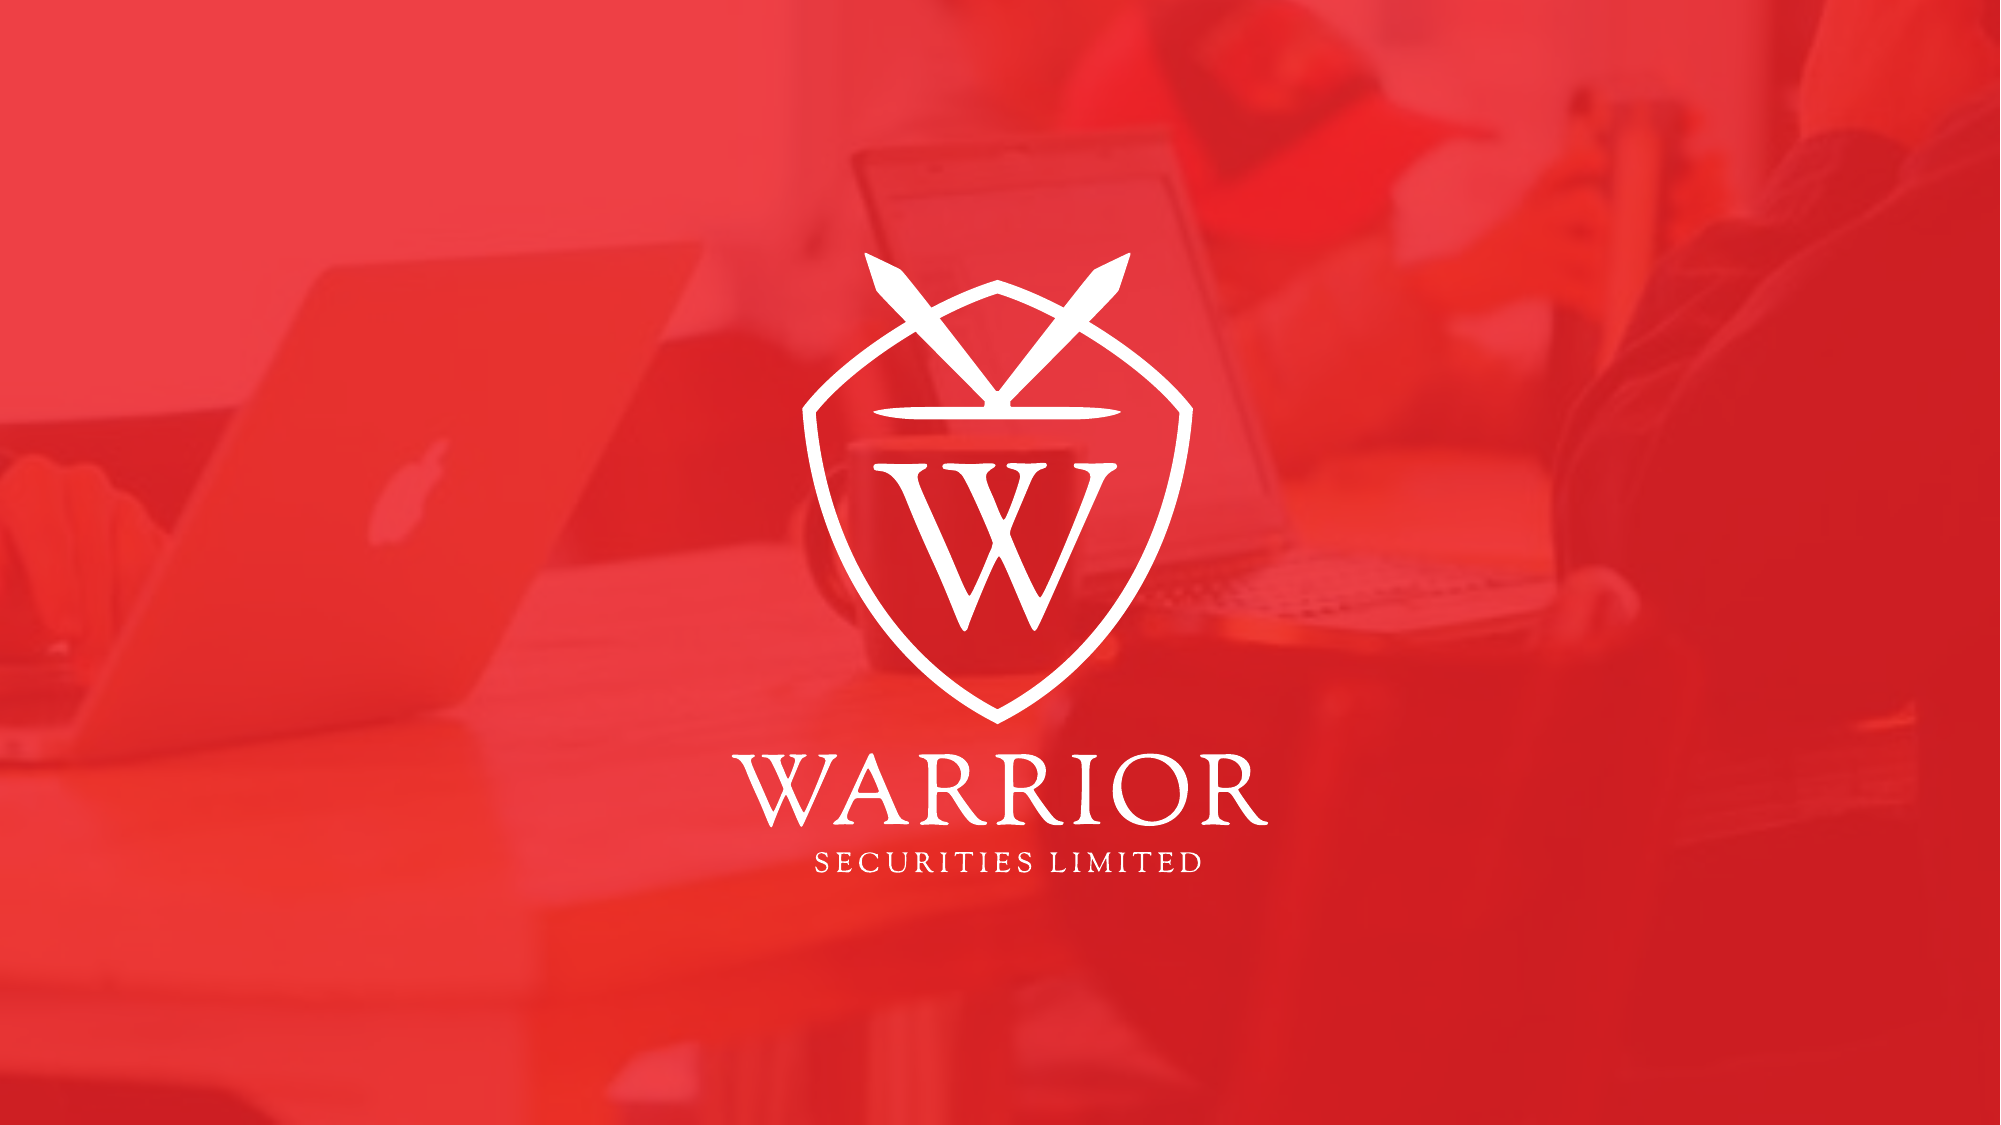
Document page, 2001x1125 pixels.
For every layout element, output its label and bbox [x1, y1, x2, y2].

picture [0, 0, 2000, 1125]
text_box [731, 252, 1269, 873]
